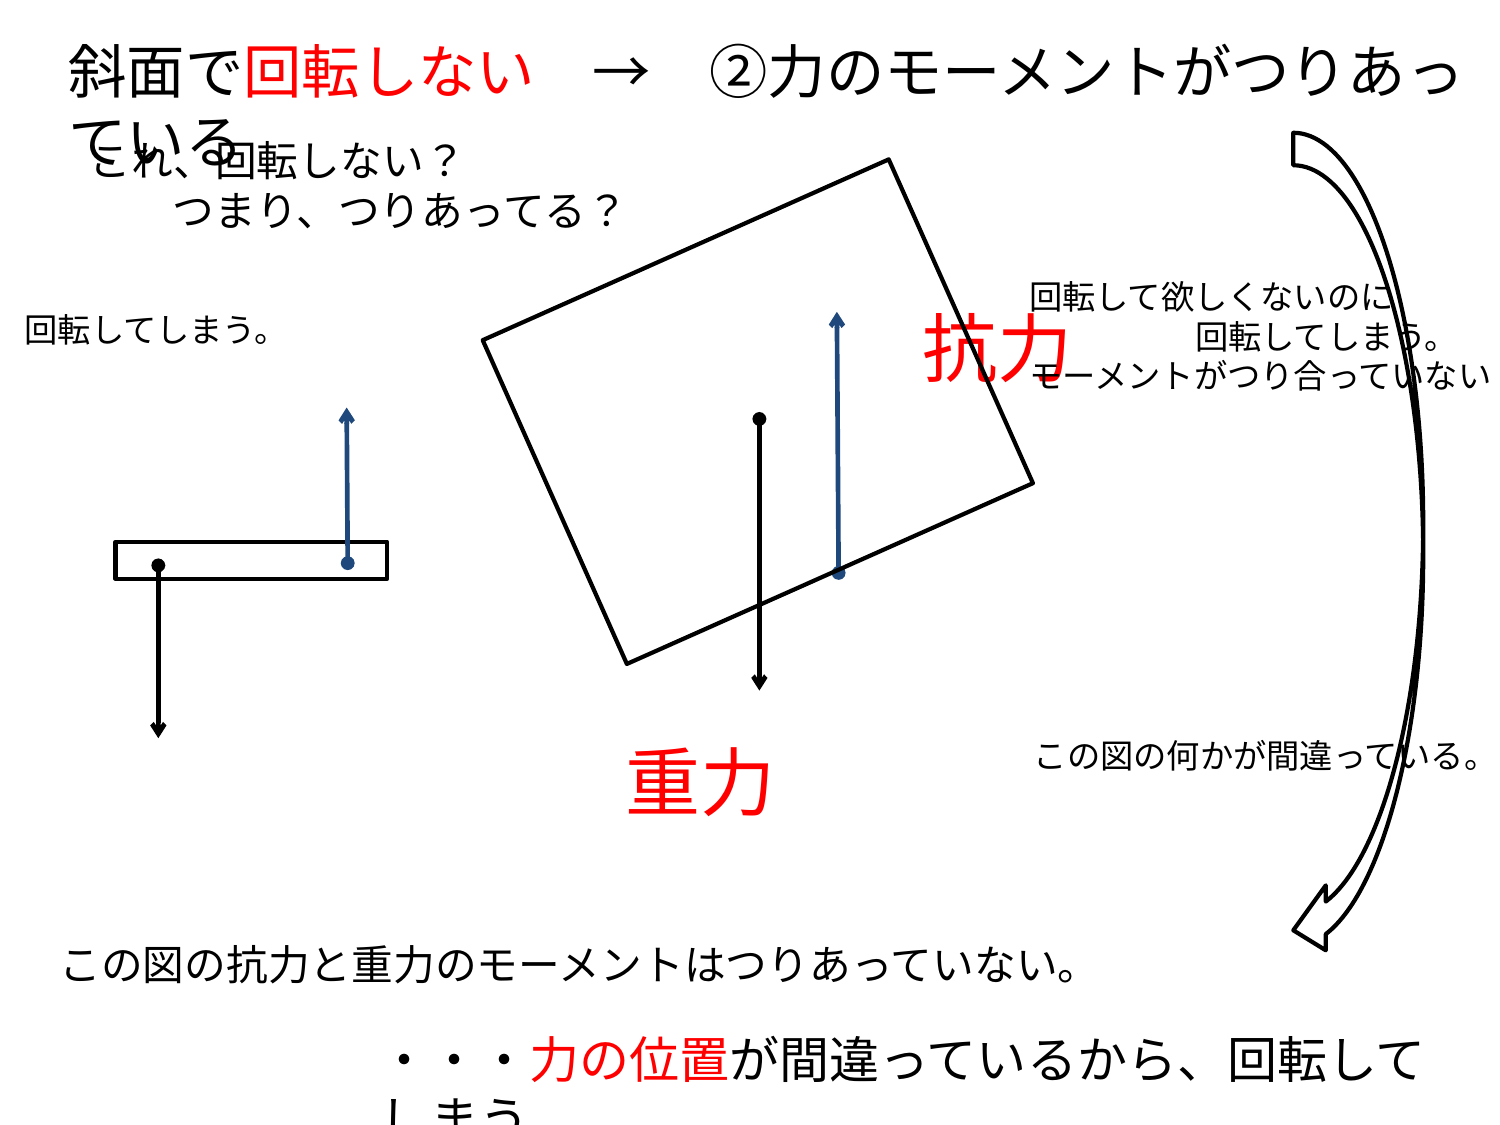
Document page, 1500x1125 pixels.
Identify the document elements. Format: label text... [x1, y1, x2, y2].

text_box この図の何かが間違っている。 [1208, 727, 1500, 783]
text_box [115, 407, 388, 739]
text_box 回転してしまう。 [0, 302, 366, 357]
text_box 回転して欲しくないのに 回転してしまう。 モーメントがつり合っていない [1395, 268, 1500, 403]
text_box [1291, 783, 1402, 953]
text_box この図の抗力と重力のモーメントはつりあっていない。 [44, 931, 1351, 1047]
text_box [1291, 130, 1426, 727]
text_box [371, 130, 1204, 923]
text_box ・・・力の位置が間違っているから、回転してしまう。 [364, 1021, 1469, 1125]
text_box これ、回転しない？ つまり、つりあってる？ [33, 127, 672, 243]
text_box 回転して欲しくないのに 回転してしまう。 モーメントがつり合っていない [1208, 268, 1410, 403]
text_box 斜面で回転しない → ②力のモーメントがつりあっている [54, 27, 1500, 183]
